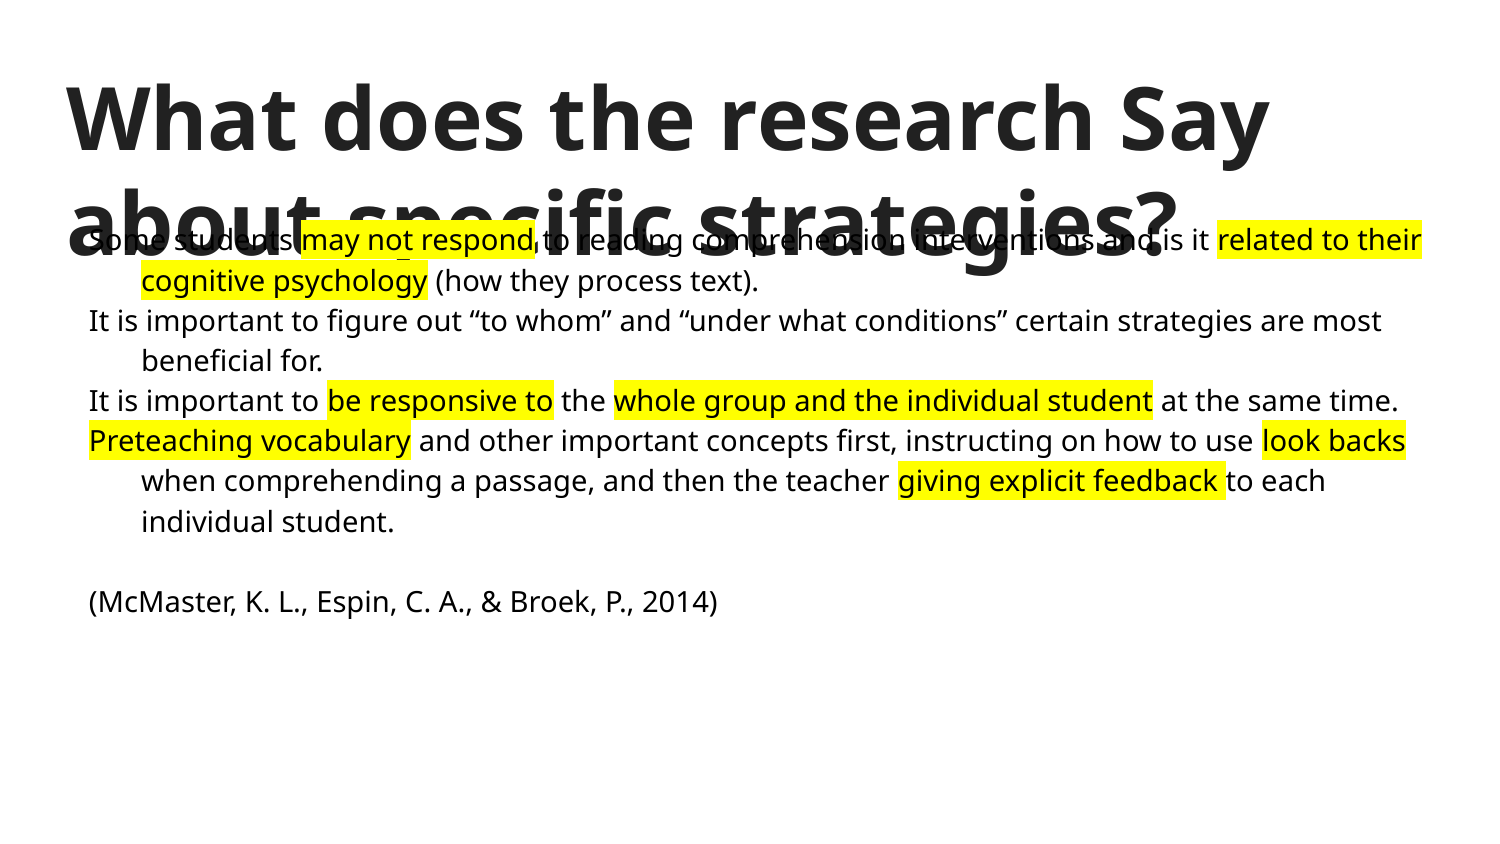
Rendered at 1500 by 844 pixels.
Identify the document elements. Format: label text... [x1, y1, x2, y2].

title What does the research Say about specific strategies? [51, 48, 1449, 180]
list Some students may not respond to reading comprehension interventions and is it related to their cognitive psychology (how they process text). It is important to figure out “to whom” and “under what conditions” certain strategies are most beneficial for. It is important to be responsive to the whole group and the individual student at the same time. Preteaching vocabulary and other important concepts first, instructing on how to use look backs when comprehending a passage, and then the teacher giving explicit feedback to each individual student. (McMaster, K. L., Espin, C. A., & Broek, P., 2014) [51, 201, 1449, 750]
